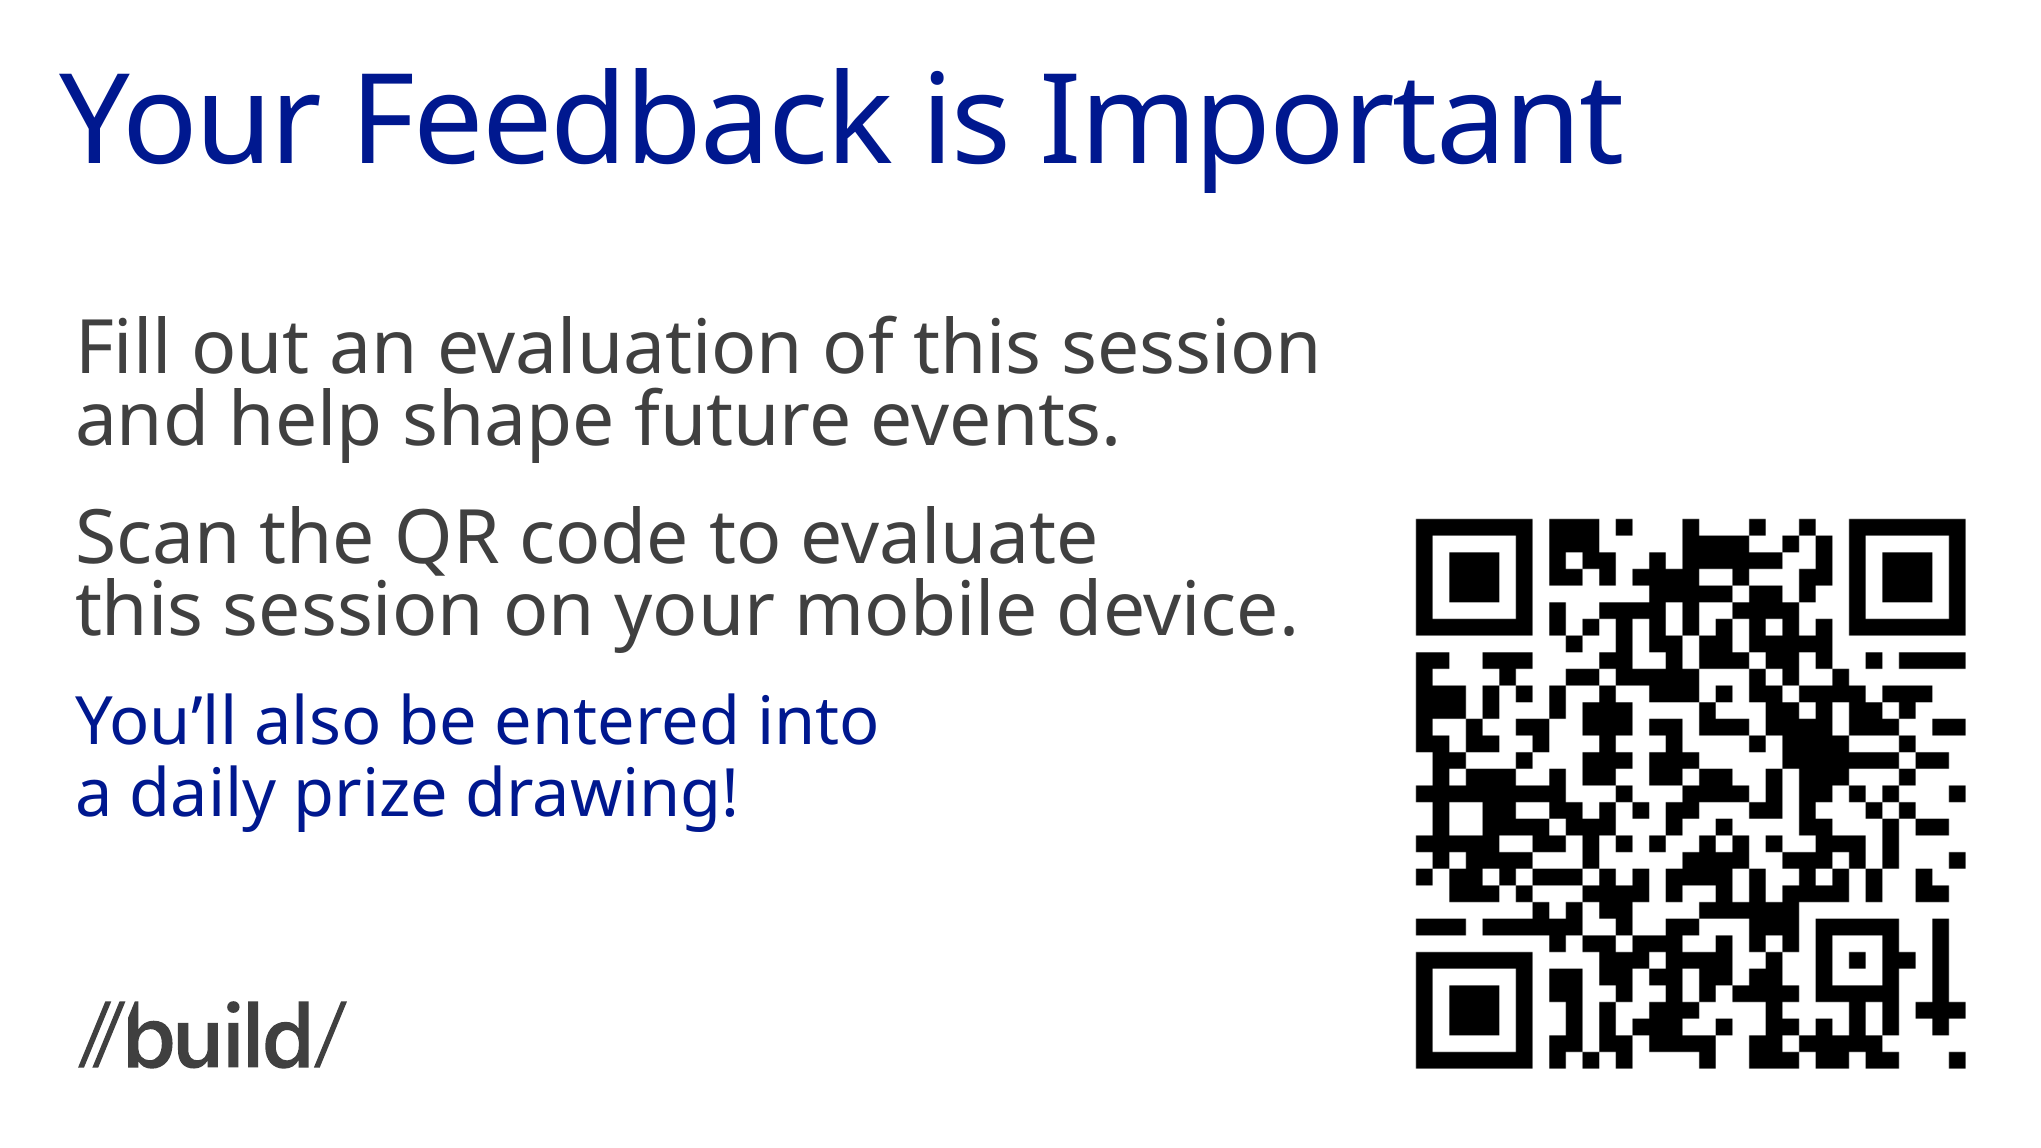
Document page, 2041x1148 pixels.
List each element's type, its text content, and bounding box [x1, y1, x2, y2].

text_box [227, 1001, 240, 1013]
text_box [313, 1001, 348, 1068]
text_box Fill out an evaluation of this session and help shape future events. Scan the QR code to evaluate this session on your mobile device. You’ll also be entered into a daily prize drawing! [45, 291, 1995, 649]
picture [1344, 447, 2038, 1141]
text_box [128, 1001, 173, 1069]
text_box [248, 1001, 259, 1068]
text_box [177, 1022, 218, 1069]
text_box [78, 1001, 112, 1068]
text_box [92, 1001, 126, 1068]
text_box [228, 1022, 239, 1068]
text_box [265, 1001, 309, 1069]
text_box Your Feedback is Important [45, 48, 1996, 199]
